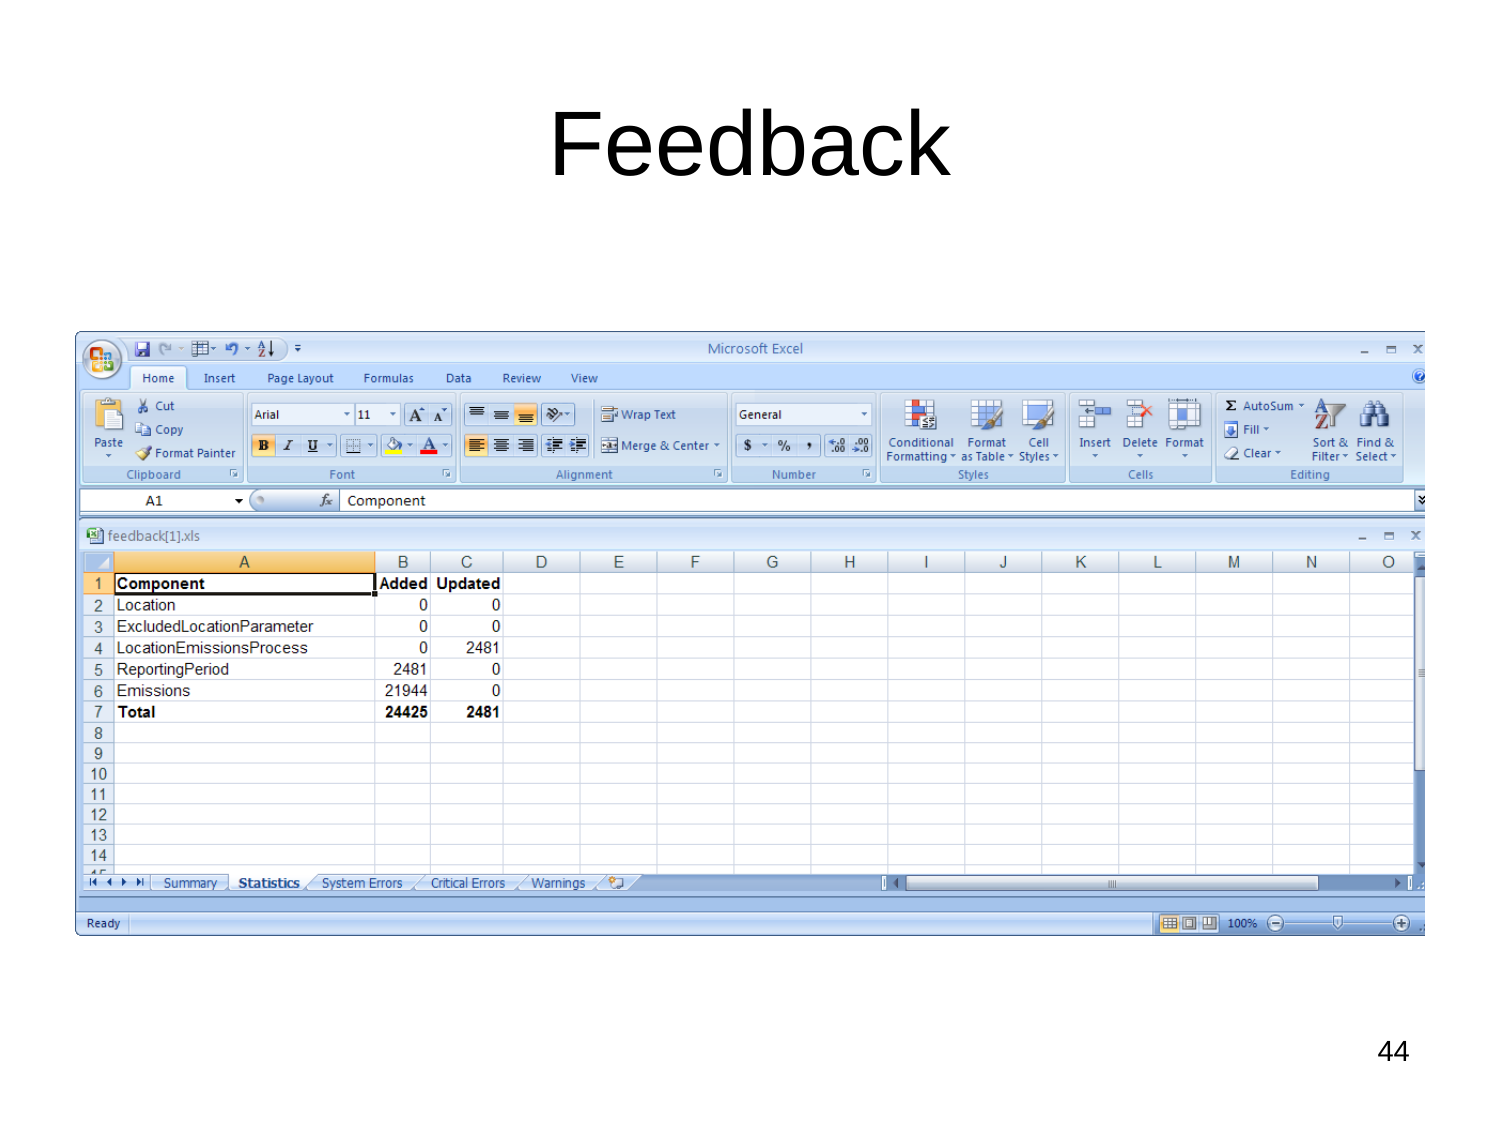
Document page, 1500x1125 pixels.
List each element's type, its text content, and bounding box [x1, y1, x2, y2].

title Feedback [74, 44, 1426, 233]
slide_number 44 [1074, 1024, 1426, 1103]
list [74, 331, 1426, 936]
